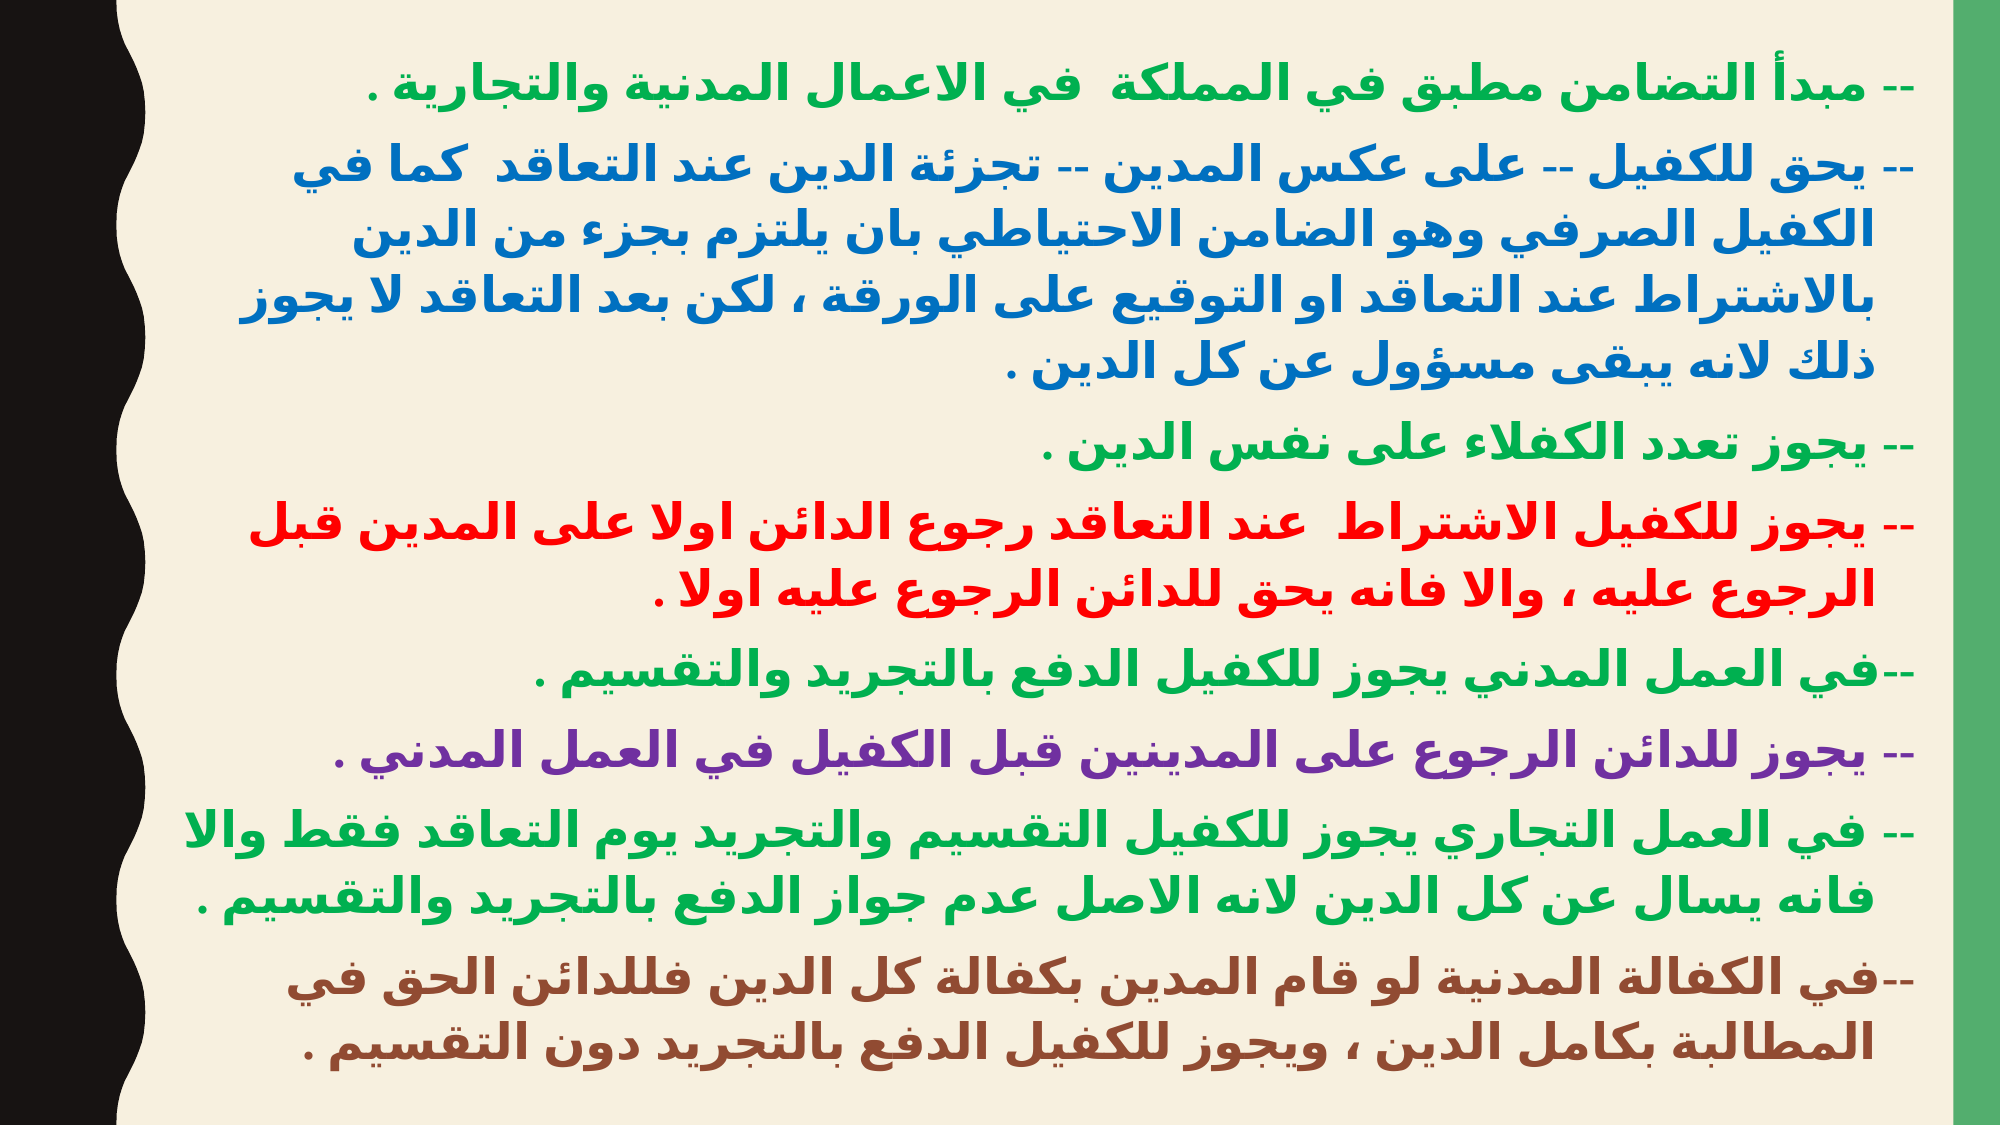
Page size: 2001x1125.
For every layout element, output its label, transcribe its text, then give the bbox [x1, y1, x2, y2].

list -- مبدأ التضامن مطبق في المملكة في الاعمال المدنية والتجارية . -- يحق للكفيل -- على عكس المدين -- تجزئة الدين عند التعاقد كما في الكفيل الصرفي وهو الضامن الاحتياطي بان يلتزم بجزء من الدين بالاشتراط عند التعاقد او التوقيع على الورقة ، لكن بعد التعاقد لا يجوز ذلك لانه يبقى مسؤول عن كل الدين . -- يجوز تعدد الكفلاء على نفس الدين . -- يجوز للكفيل الاشتراط عند التعاقد رجوع الدائن اولا على المدين قبل الرجوع عليه ، والا فانه يحق للدائن الرجوع عليه اولا . --في العمل المدني يجوز للكفيل الدفع بالتجريد والتقسيم . -- يجوز للدائن الرجوع على المدينين قبل الكفيل في العمل المدني . -- في العمل التجاري يجوز للكفيل التقسيم والتجريد يوم التعاقد فقط والا فانه يسال عن كل الدين لانه الاصل عدم جواز الدفع بالتجريد والتقسيم . --في الكفالة المدنية لو قام المدين بكفالة كل الدين فللدائن الحق في المطالبة بكامل الدين ، ويجوز للكفيل الدفع بالتجريد دون التقسيم . [145, 36, 1931, 1081]
